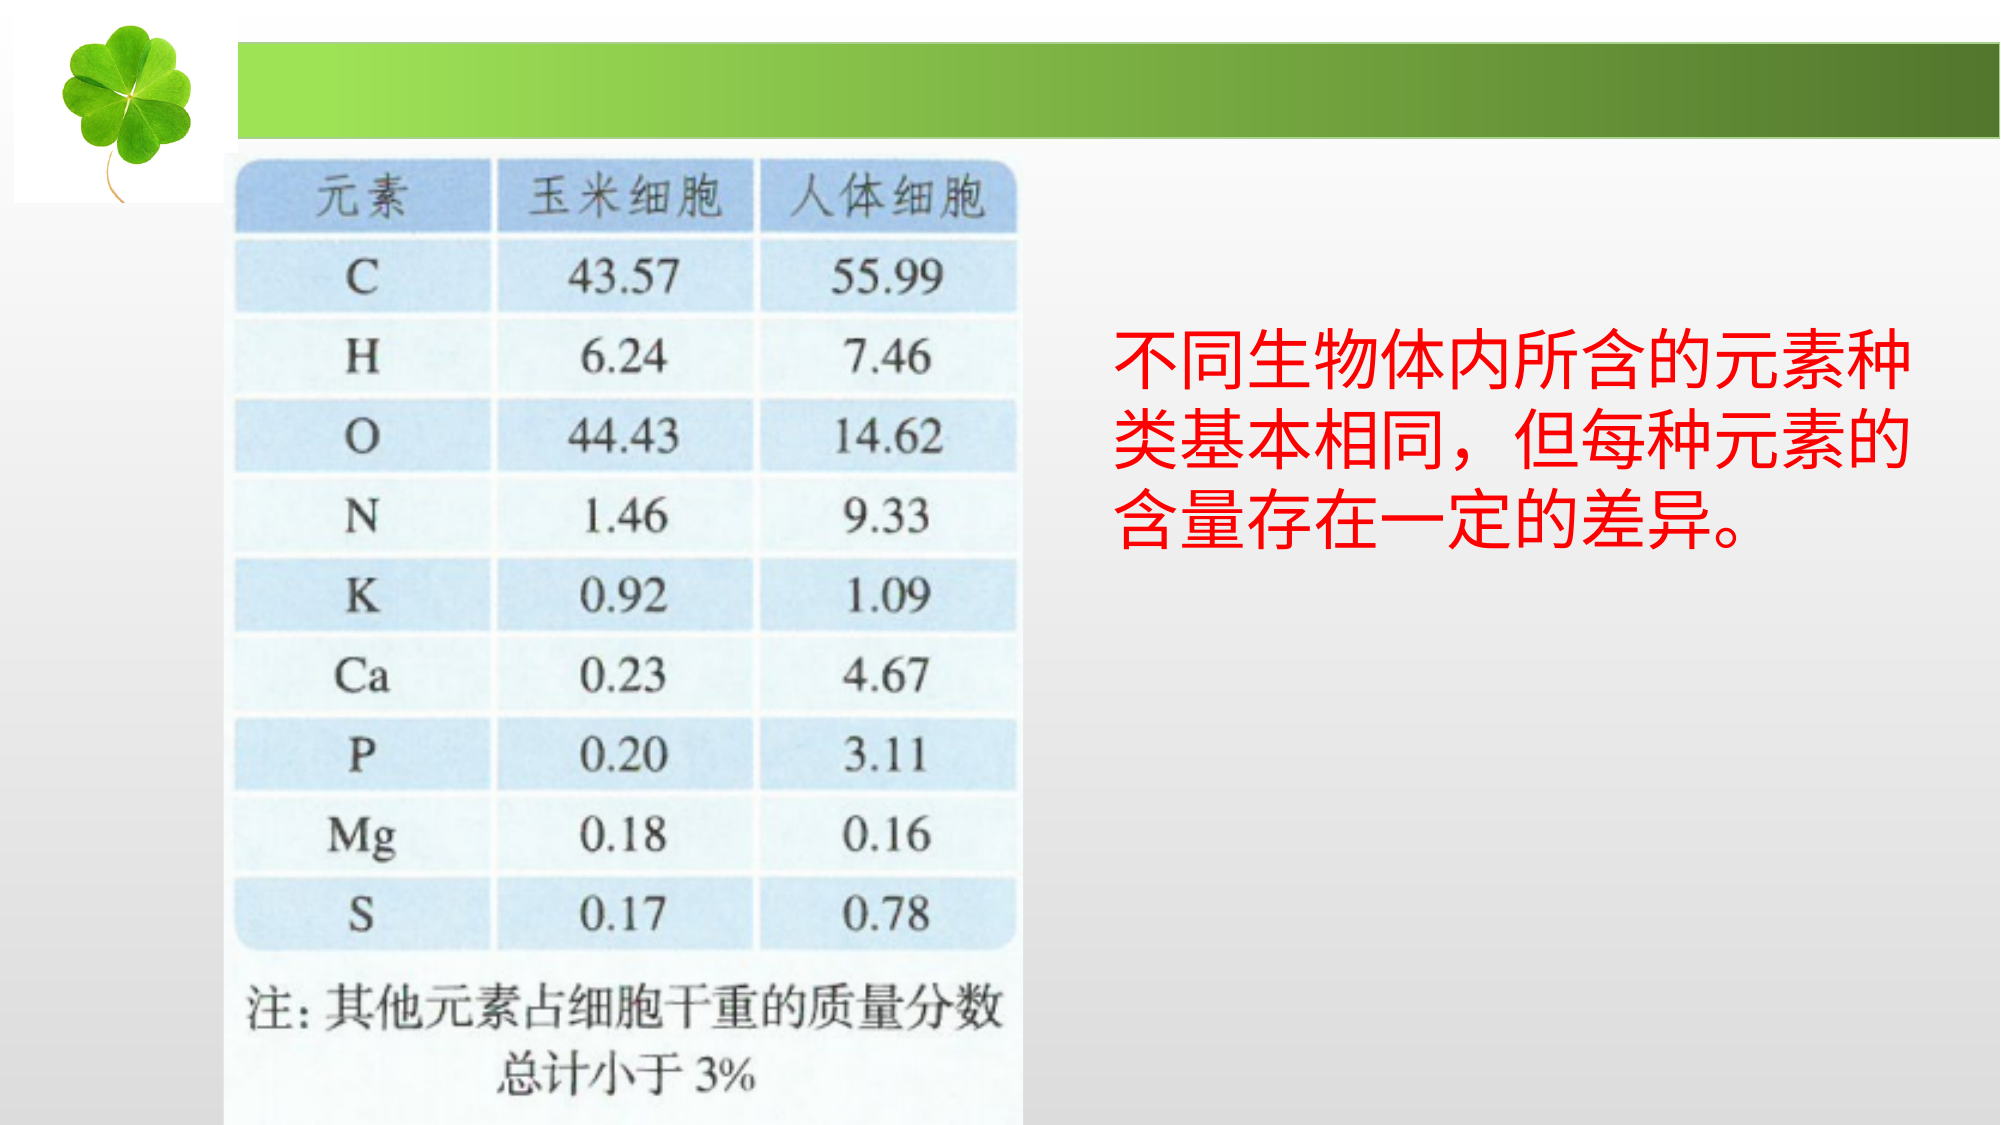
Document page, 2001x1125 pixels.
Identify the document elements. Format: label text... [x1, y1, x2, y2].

picture [14, 0, 1024, 1125]
text_box 不同生物体内所含的元素种类基本相同，但每种元素的含量存在一定的差异。 [1098, 310, 1941, 566]
